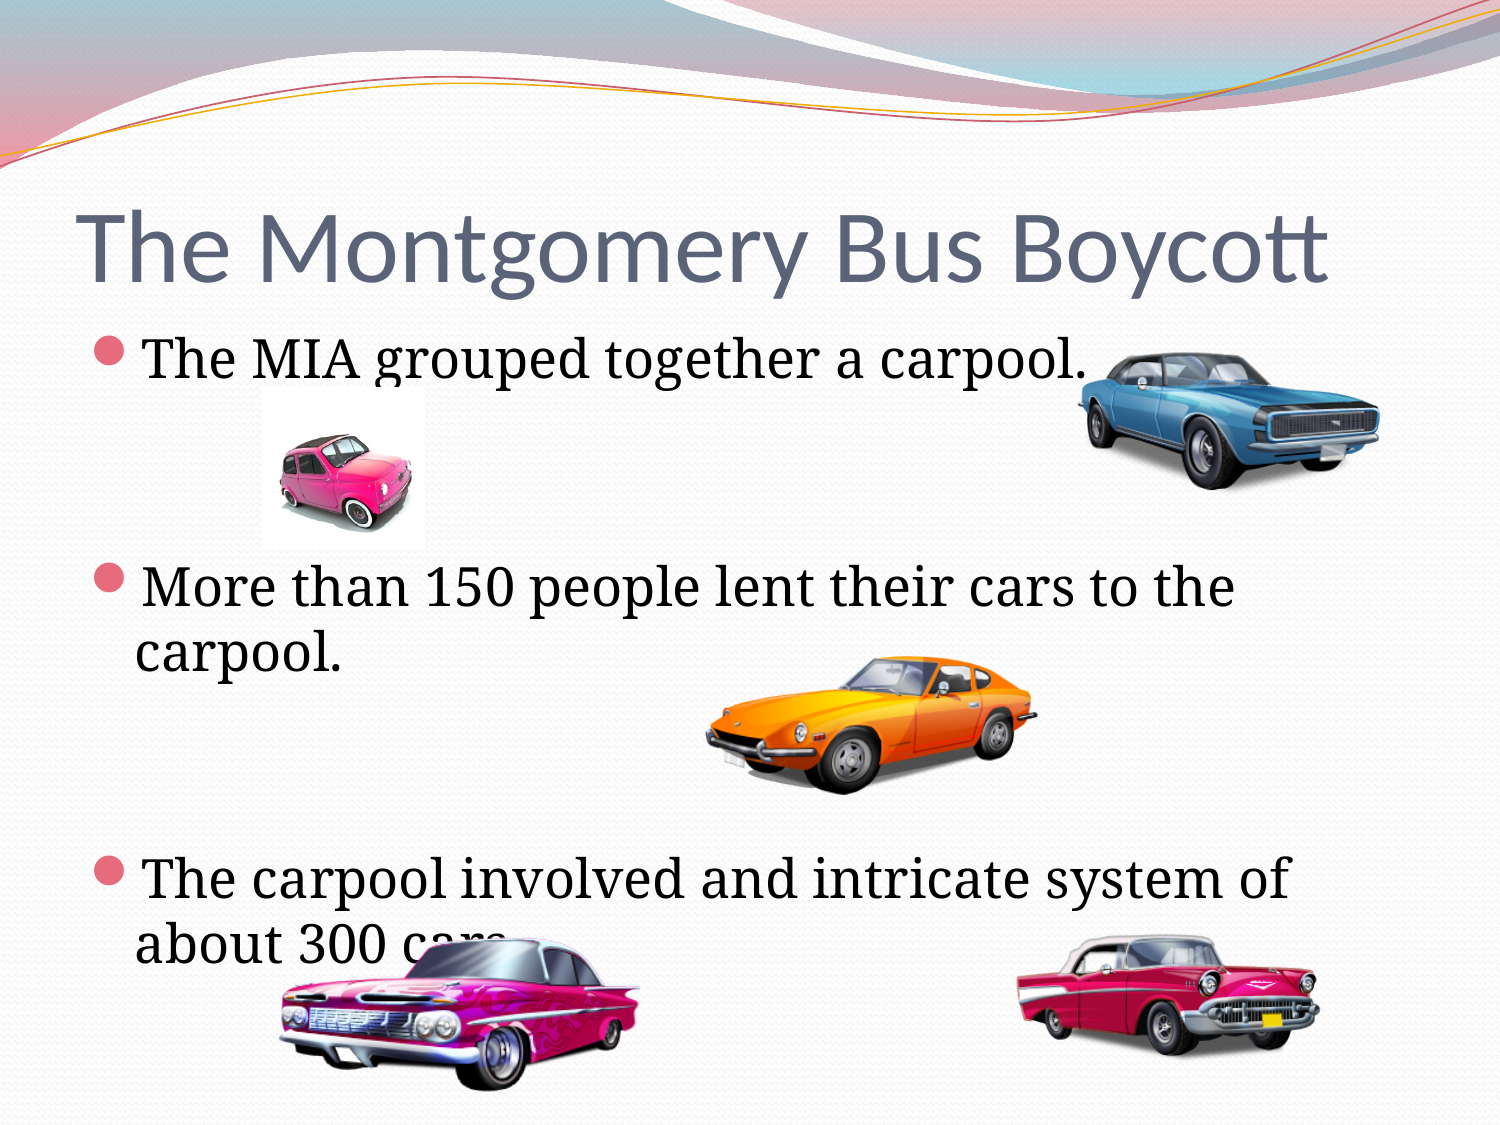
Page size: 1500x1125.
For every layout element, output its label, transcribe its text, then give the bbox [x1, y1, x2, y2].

picture [699, 637, 1038, 815]
picture [1074, 337, 1388, 501]
picture [274, 916, 640, 1125]
list The MIA grouped together a carpool. More than 150 people lent their cars to the carpool. The carpool involved and intricate system of about 300 cars. [75, 317, 1425, 1038]
picture [262, 387, 426, 551]
picture [1012, 912, 1326, 1078]
title The Montgomery Bus Boycott [75, 115, 1425, 303]
